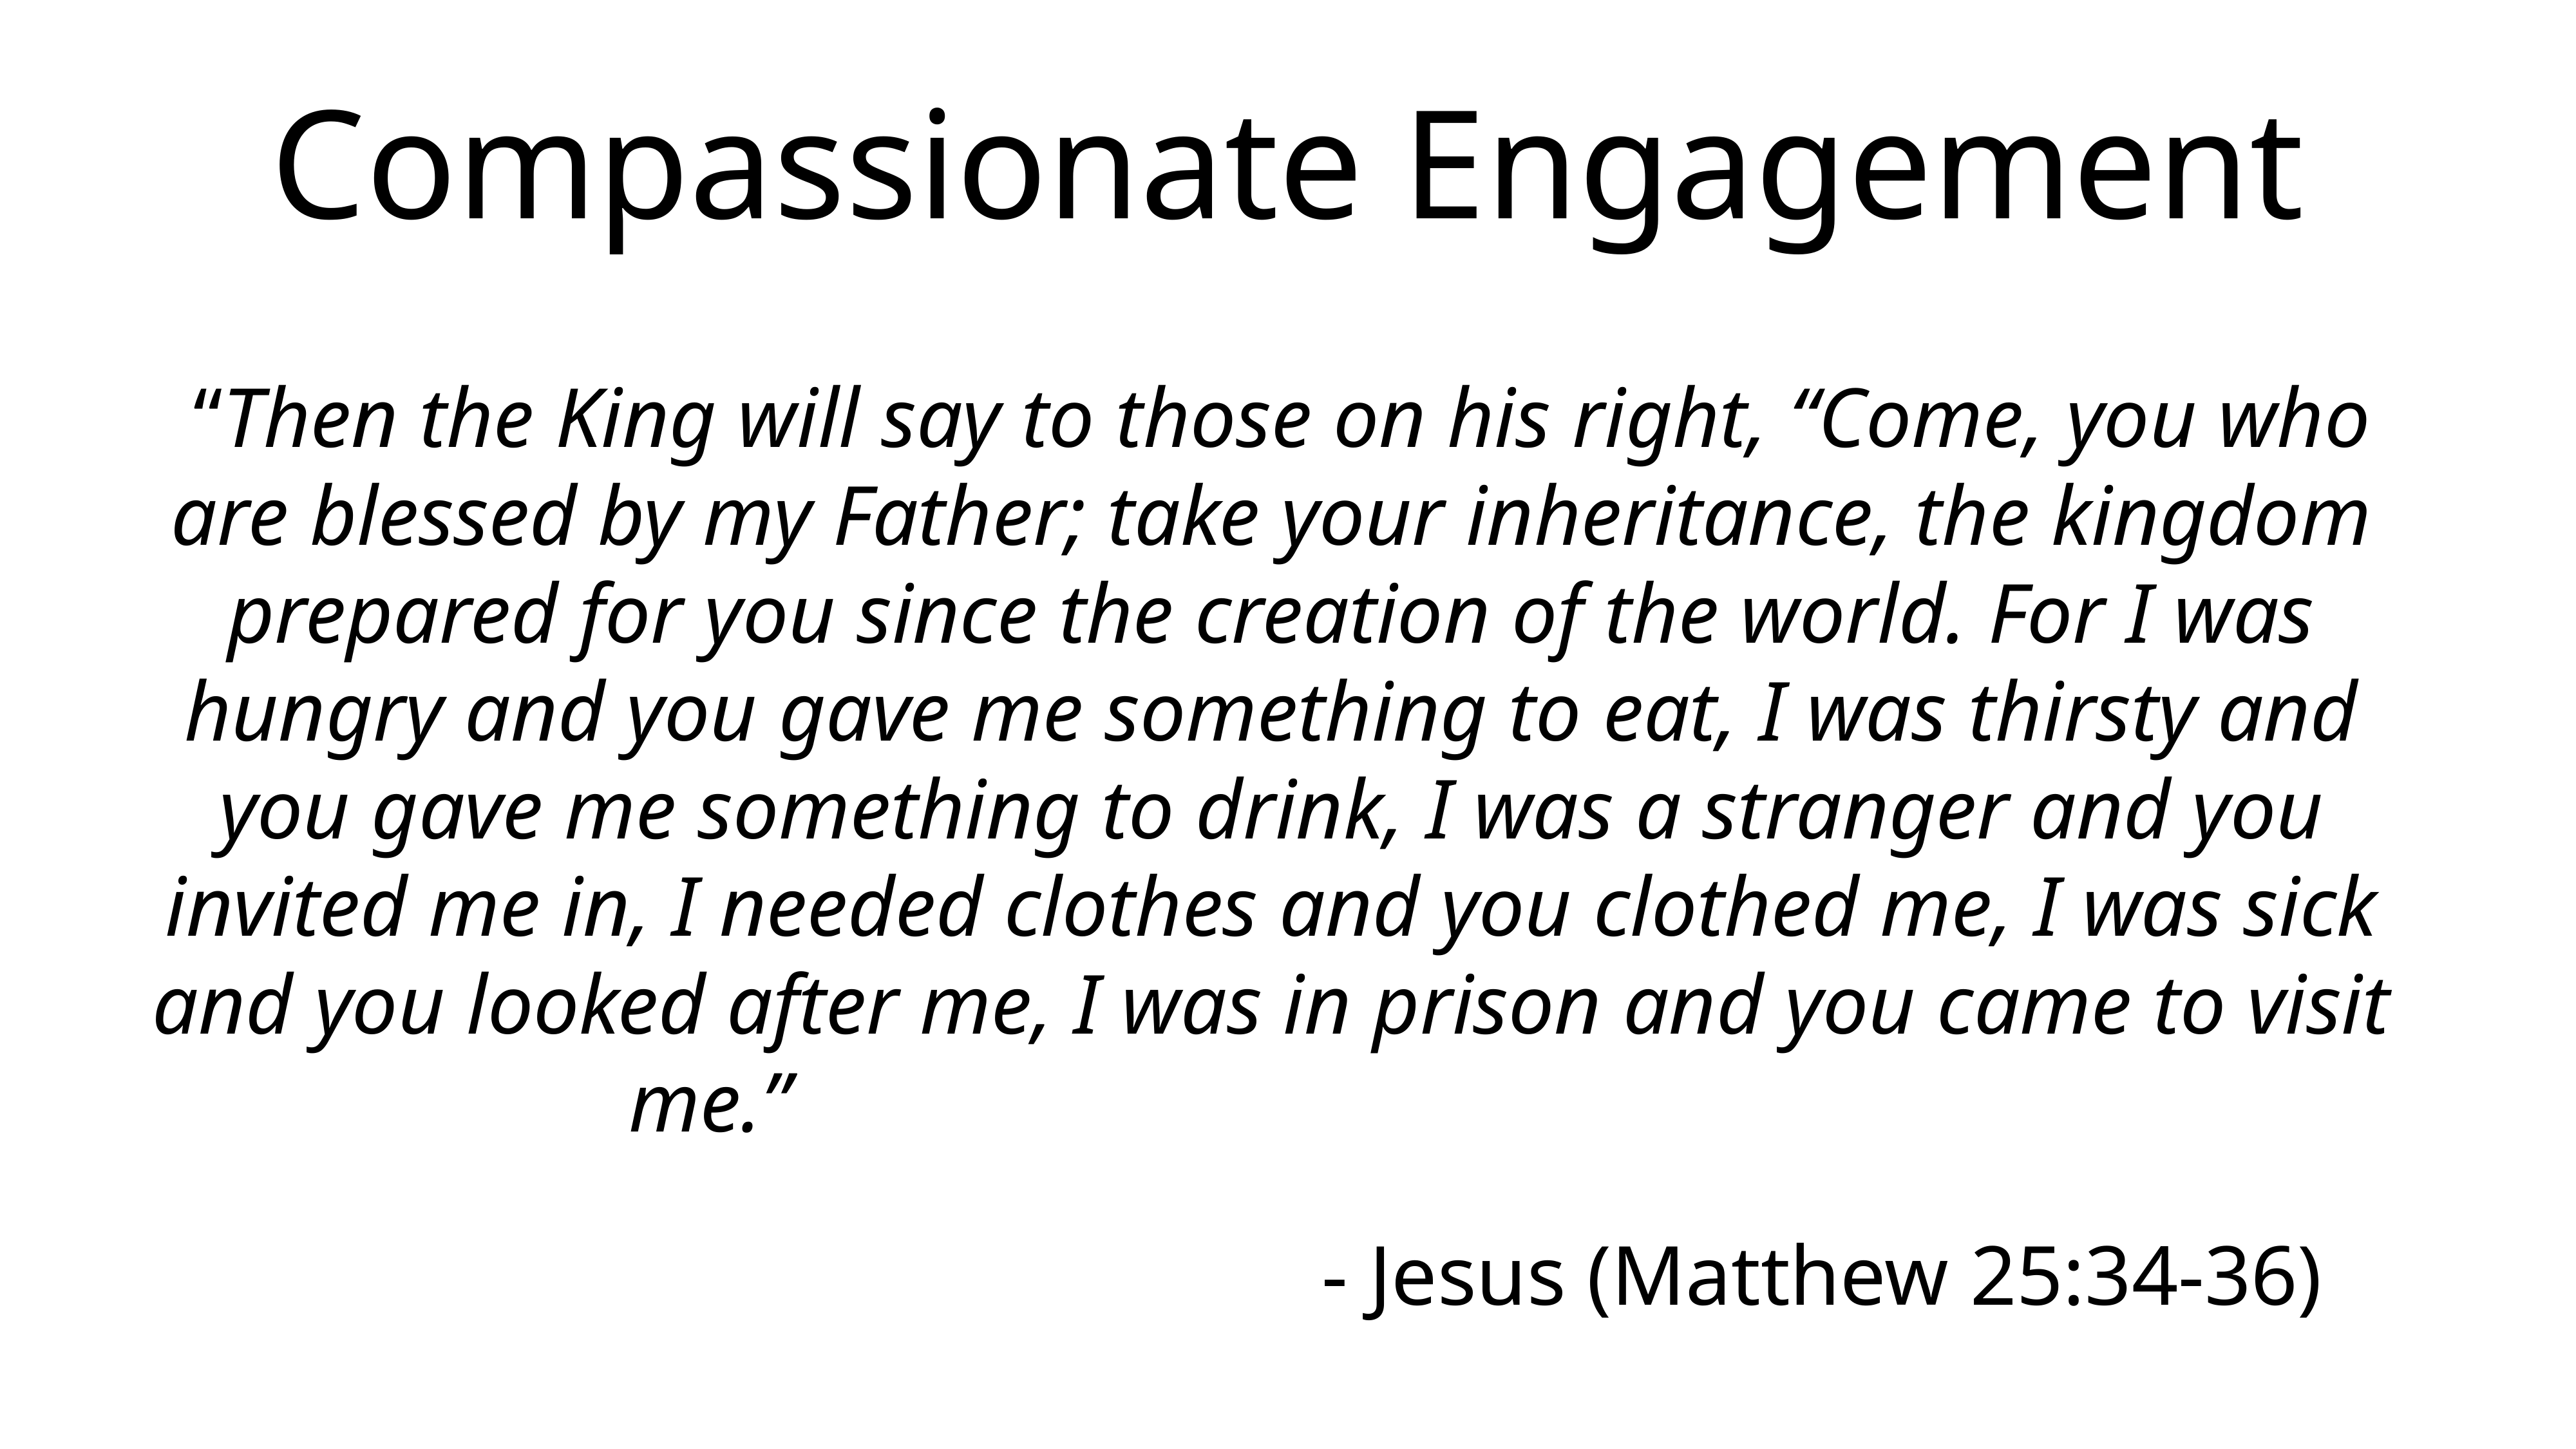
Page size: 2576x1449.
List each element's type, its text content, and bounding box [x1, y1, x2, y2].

title Compassionate Engagement [178, 37, 2398, 279]
list “Then the King will say to those on his right, “Come, you who are blessed by my Father; take your inheritance, the kingdom prepared for you since the creation of the world. For I was hungry and you gave me something to eat, I was thirsty and you gave me something to drink, I was a stranger and you invited me in, I needed clothes and you clothed me, I was sick and you looked after me, I was in prison and you came to visit me.” - Jesus (Matthew 25:34-36) [128, 352, 2416, 1335]
